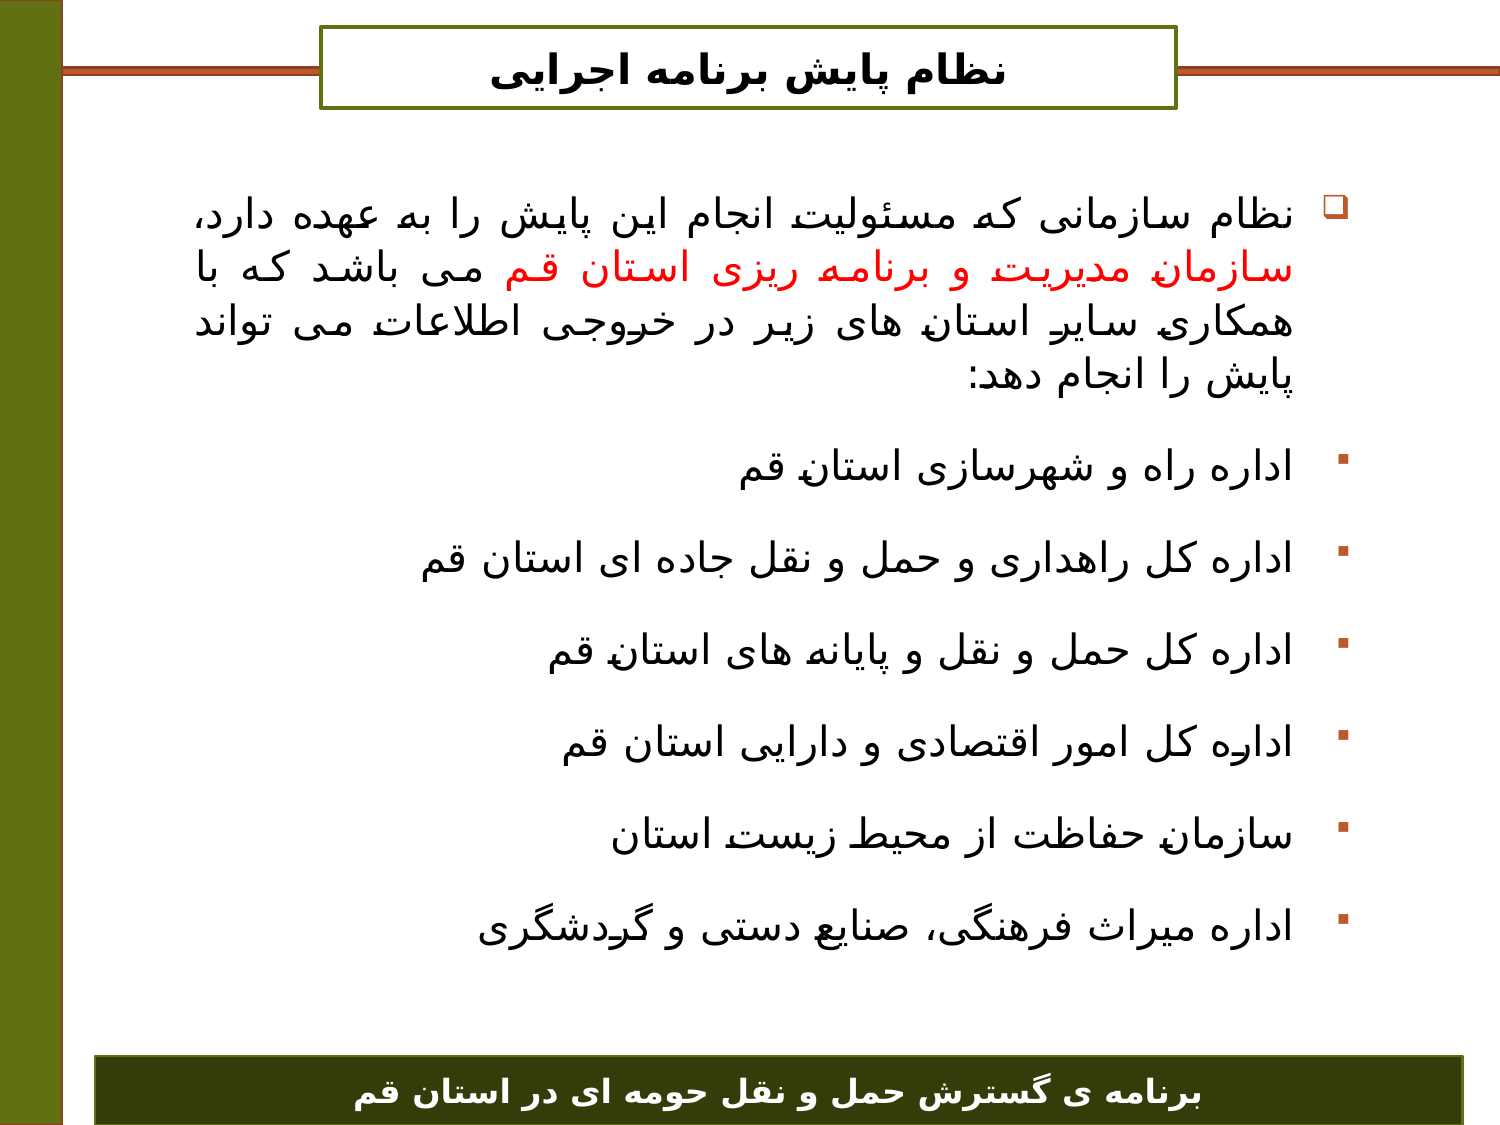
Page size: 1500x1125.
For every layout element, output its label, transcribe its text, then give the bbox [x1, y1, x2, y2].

text_box [63, 66, 320, 76]
text_box [0, 0, 63, 1125]
subtitle نظام سازمانی که مسئولیت انجام این پایش را به عهده دارد، سازمان مدیریت و برنامه ریزی استان قم می باشد که با همکاری سایر استان های زیر در خروجی اطلاعات می تواند پایش را انجام دهد: اداره راه و شهرسازی استان قم اداره کل راهداری و حمل و نقل جاده ای استان قم اداره کل حمل و نقل و پایانه های استان قم اداره کل امور اقتصادی و دارایی استان قم سازمان حفاظت از محیط زیست استان اداره میراث فرهنگی، صنایع دستی و گردشگری [173, 175, 1367, 797]
text_box [1177, 66, 1500, 76]
text_box برنامه ی گسترش حمل و نقل حومه ای در استان قم [94, 1055, 1464, 1125]
text_box نظام پایش برنامه اجرایی [320, 26, 1177, 109]
